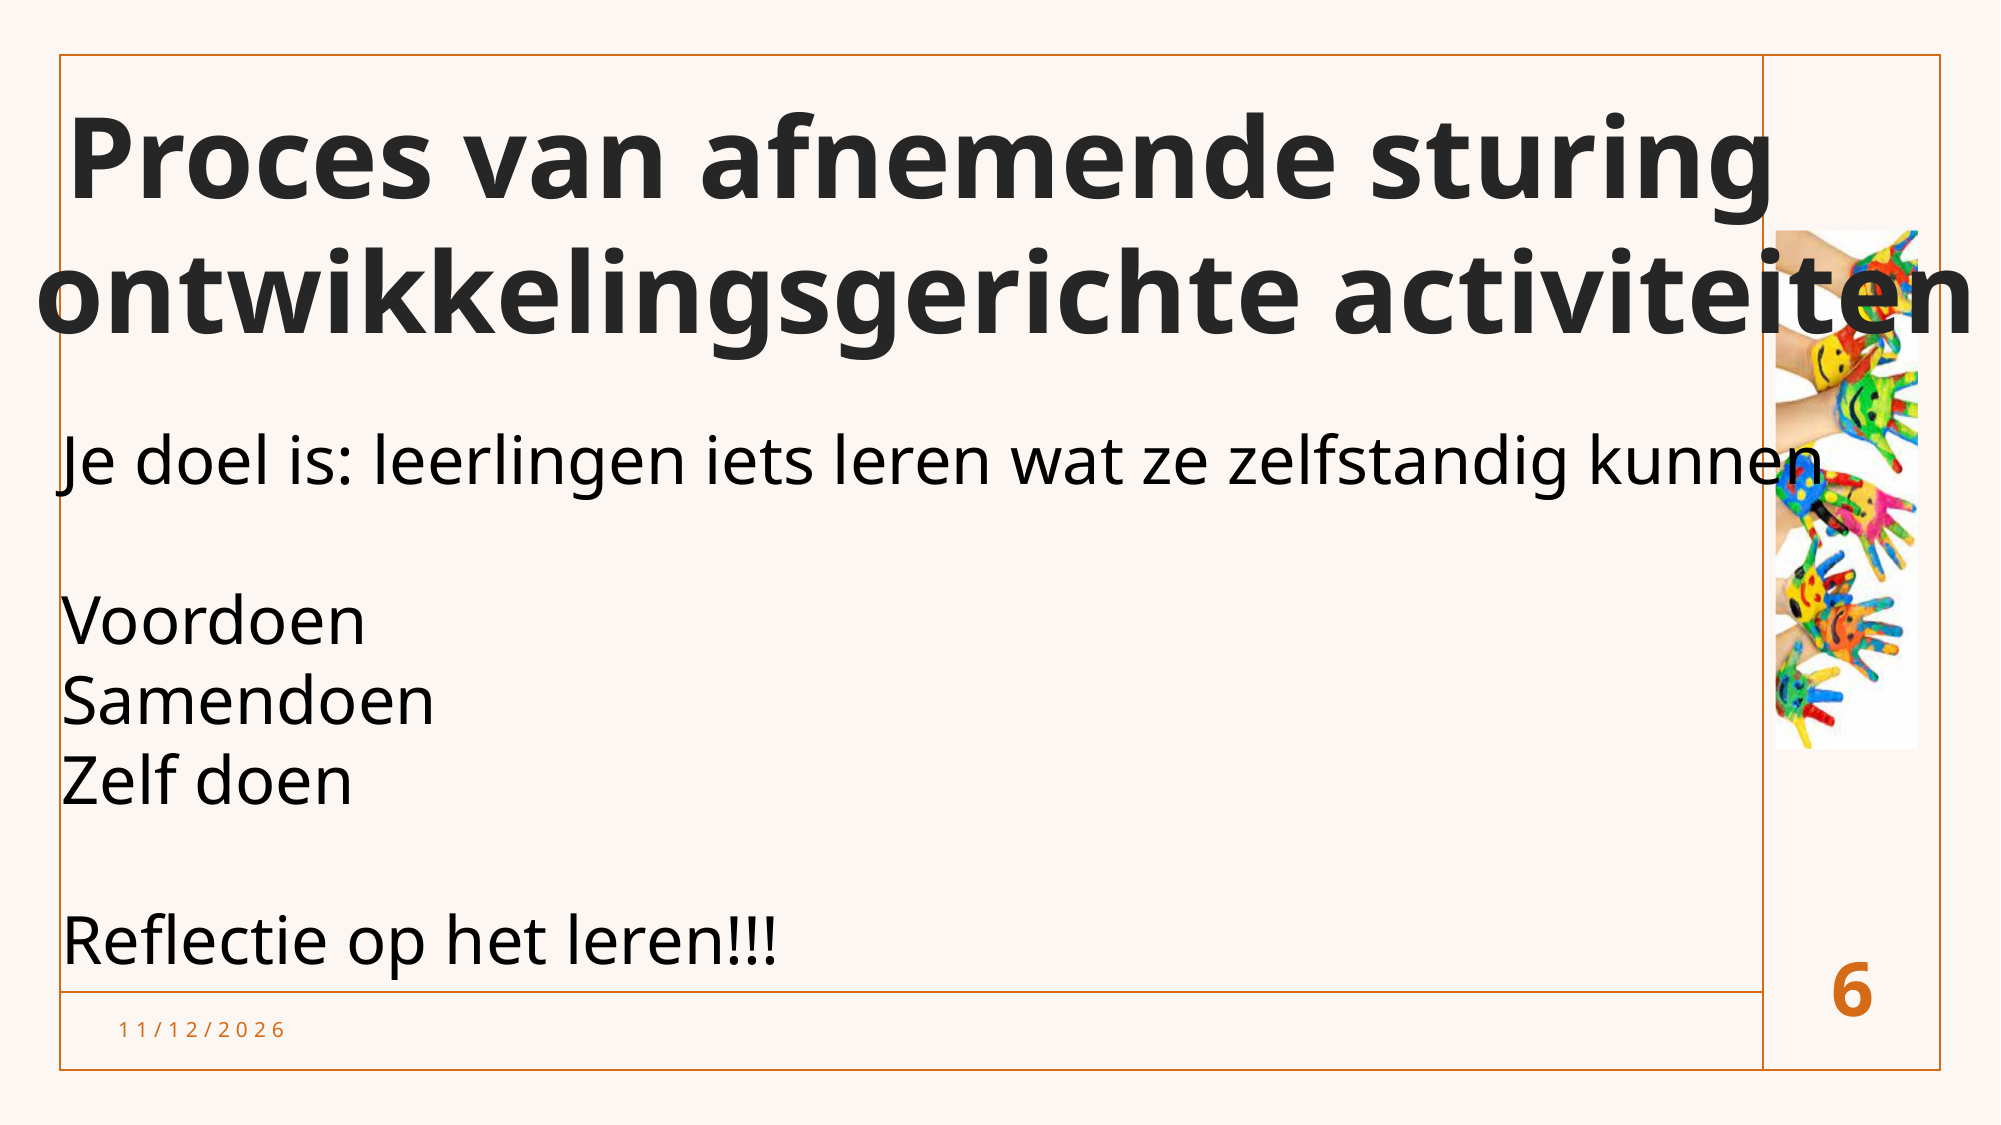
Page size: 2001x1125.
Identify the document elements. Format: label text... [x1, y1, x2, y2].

picture [1587, 364, 2000, 748]
text_box Je doel is: leerlingen iets leren wat ze zelfstandig kunnen Voordoen Samendoen Zelf doen Reflectie op het leren!!! [46, 410, 1843, 985]
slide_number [103, 1007, 621, 1055]
slide_number 6 [1775, 930, 1932, 1055]
text_box Proces van afnemende sturing bij ontwikkelingsgerichte activiteiten [0, 78, 1994, 364]
